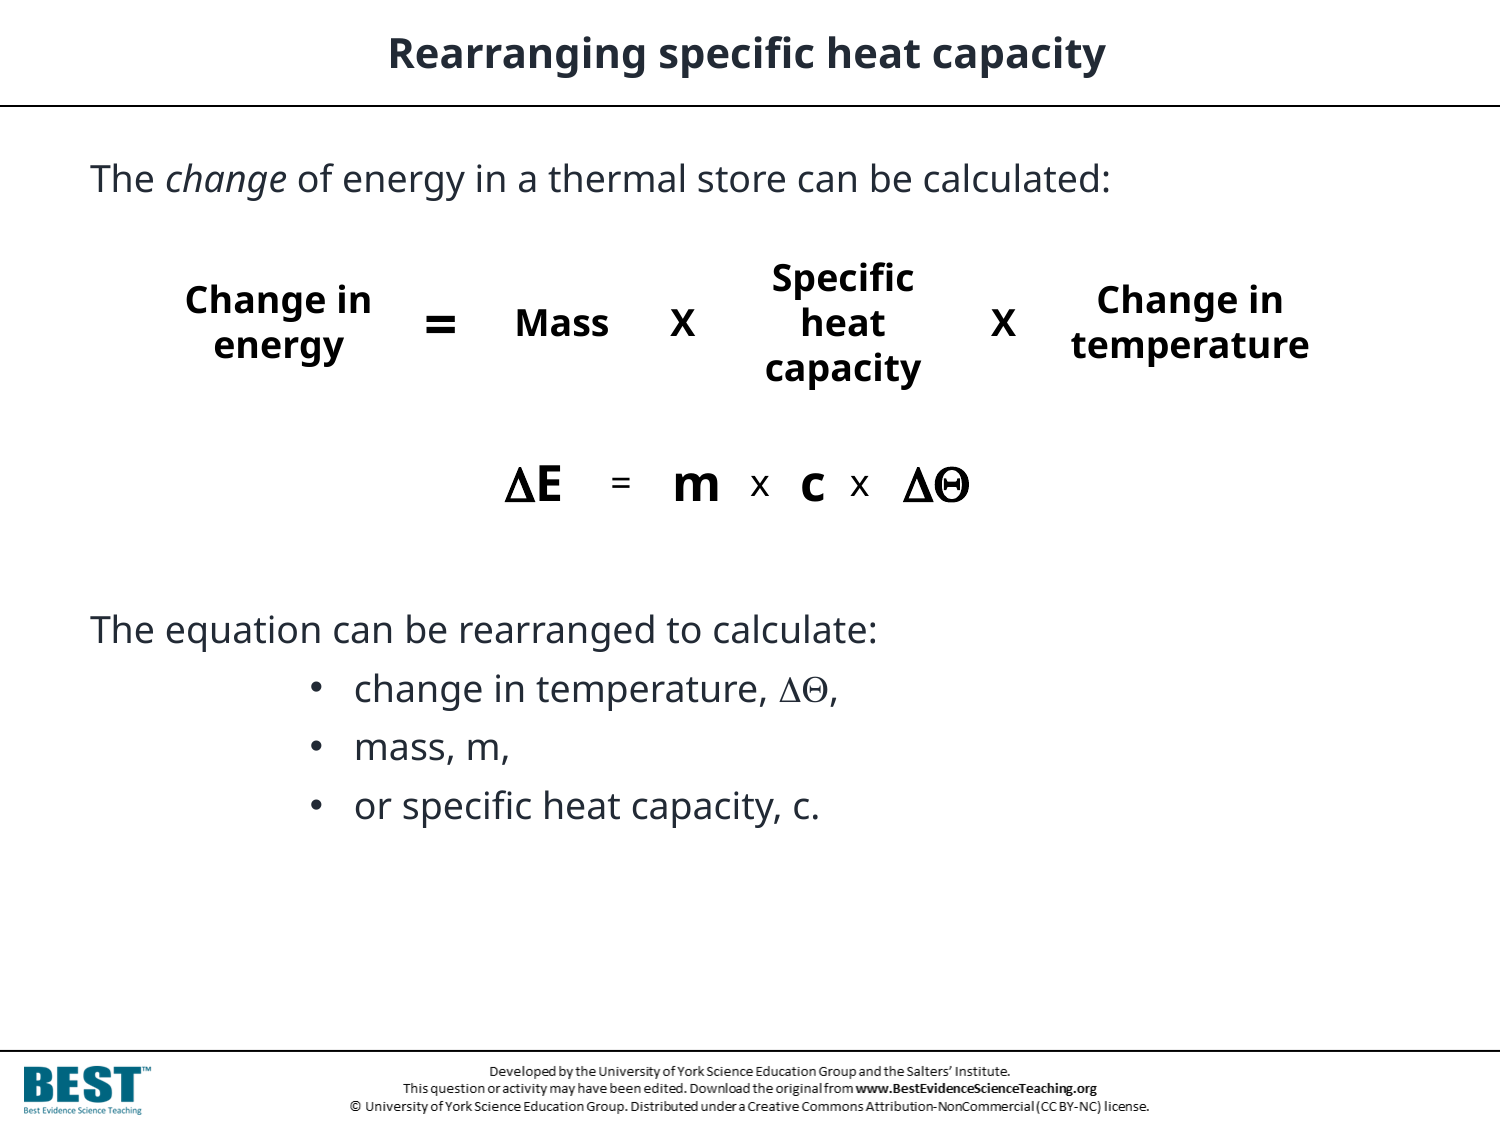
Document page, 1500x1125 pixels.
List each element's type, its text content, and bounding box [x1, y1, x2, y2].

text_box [485, 443, 988, 520]
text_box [148, 246, 1346, 398]
picture [0, 105, 1500, 1125]
text_box Rearranging specific heat capacity [23, 4, 1471, 99]
